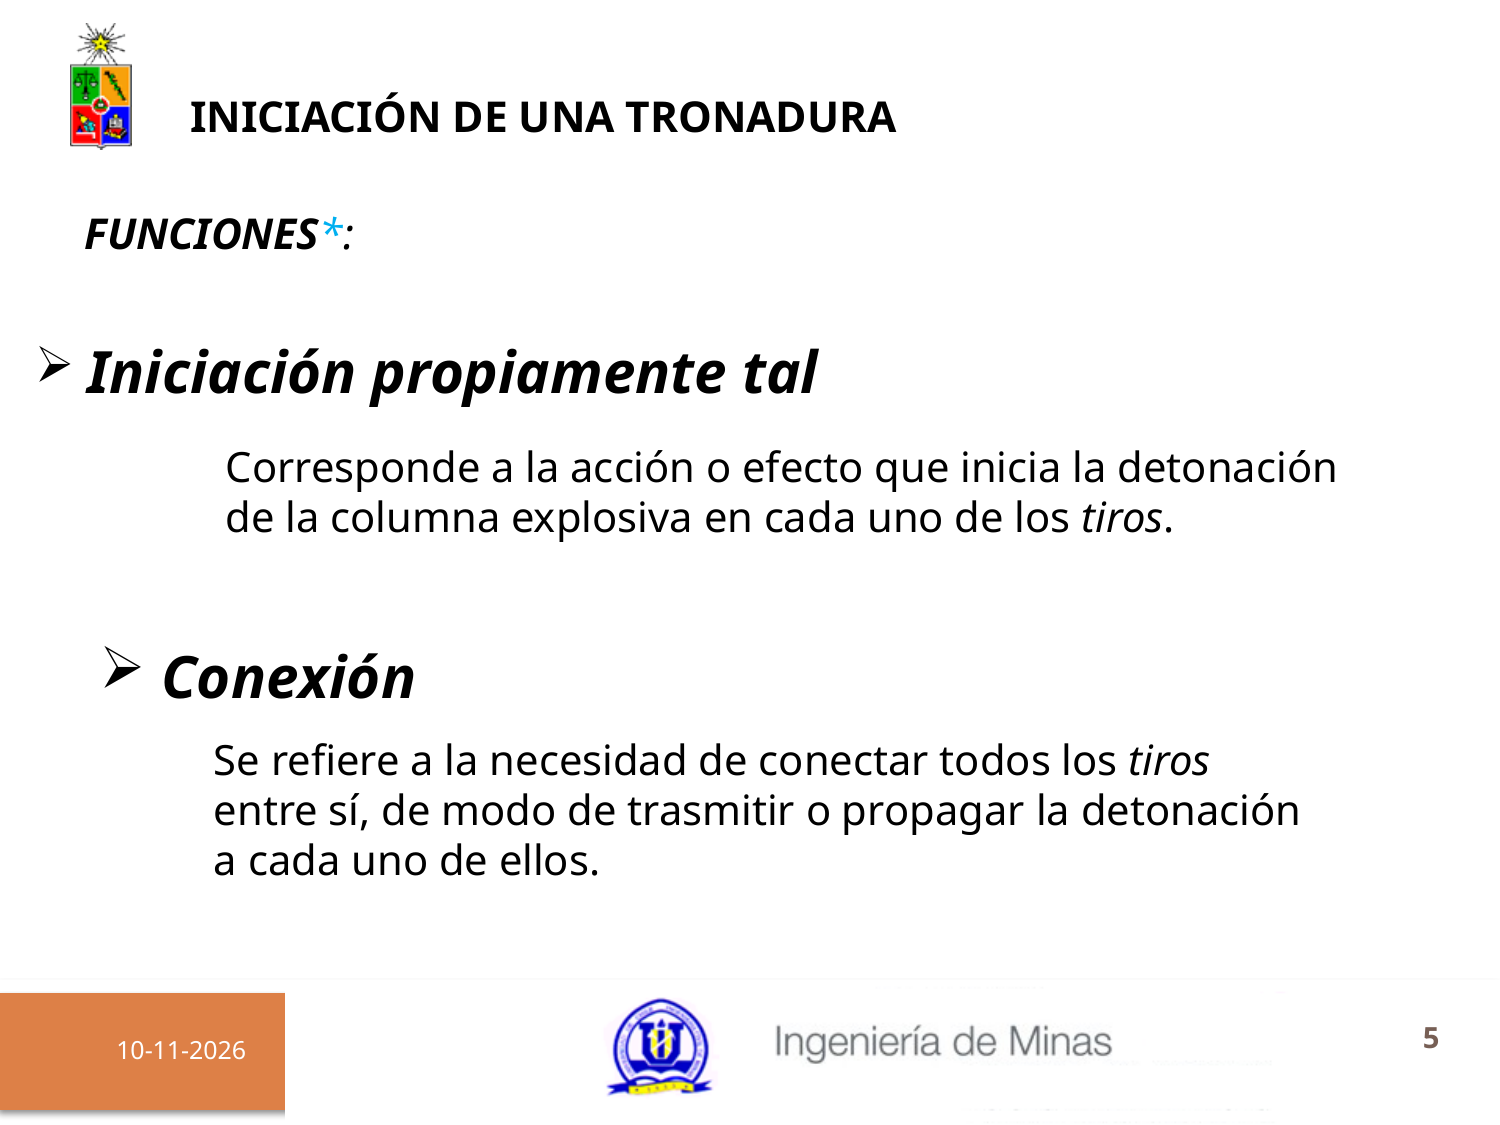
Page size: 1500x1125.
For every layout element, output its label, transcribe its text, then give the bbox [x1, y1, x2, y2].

text_box Se refiere a la necesidad de conectar todos los tiros entre sí, de modo de trasmitir o propagar la detonación a cada uno de ellos. [199, 726, 1325, 892]
picture [69, 23, 132, 151]
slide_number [12, 995, 279, 1108]
text_box Funciones*: [70, 199, 1161, 265]
text_box Iniciación de una tronadura [175, 81, 1266, 148]
text_box Conexión [45, 632, 431, 718]
picture [285, 980, 1500, 1125]
text_box Iniciación propiamente tal [0, 328, 834, 413]
text_box Corresponde a la acción o efecto que inicia la detonación de la columna explosiva en cada uno de los tiros. [210, 433, 1372, 549]
